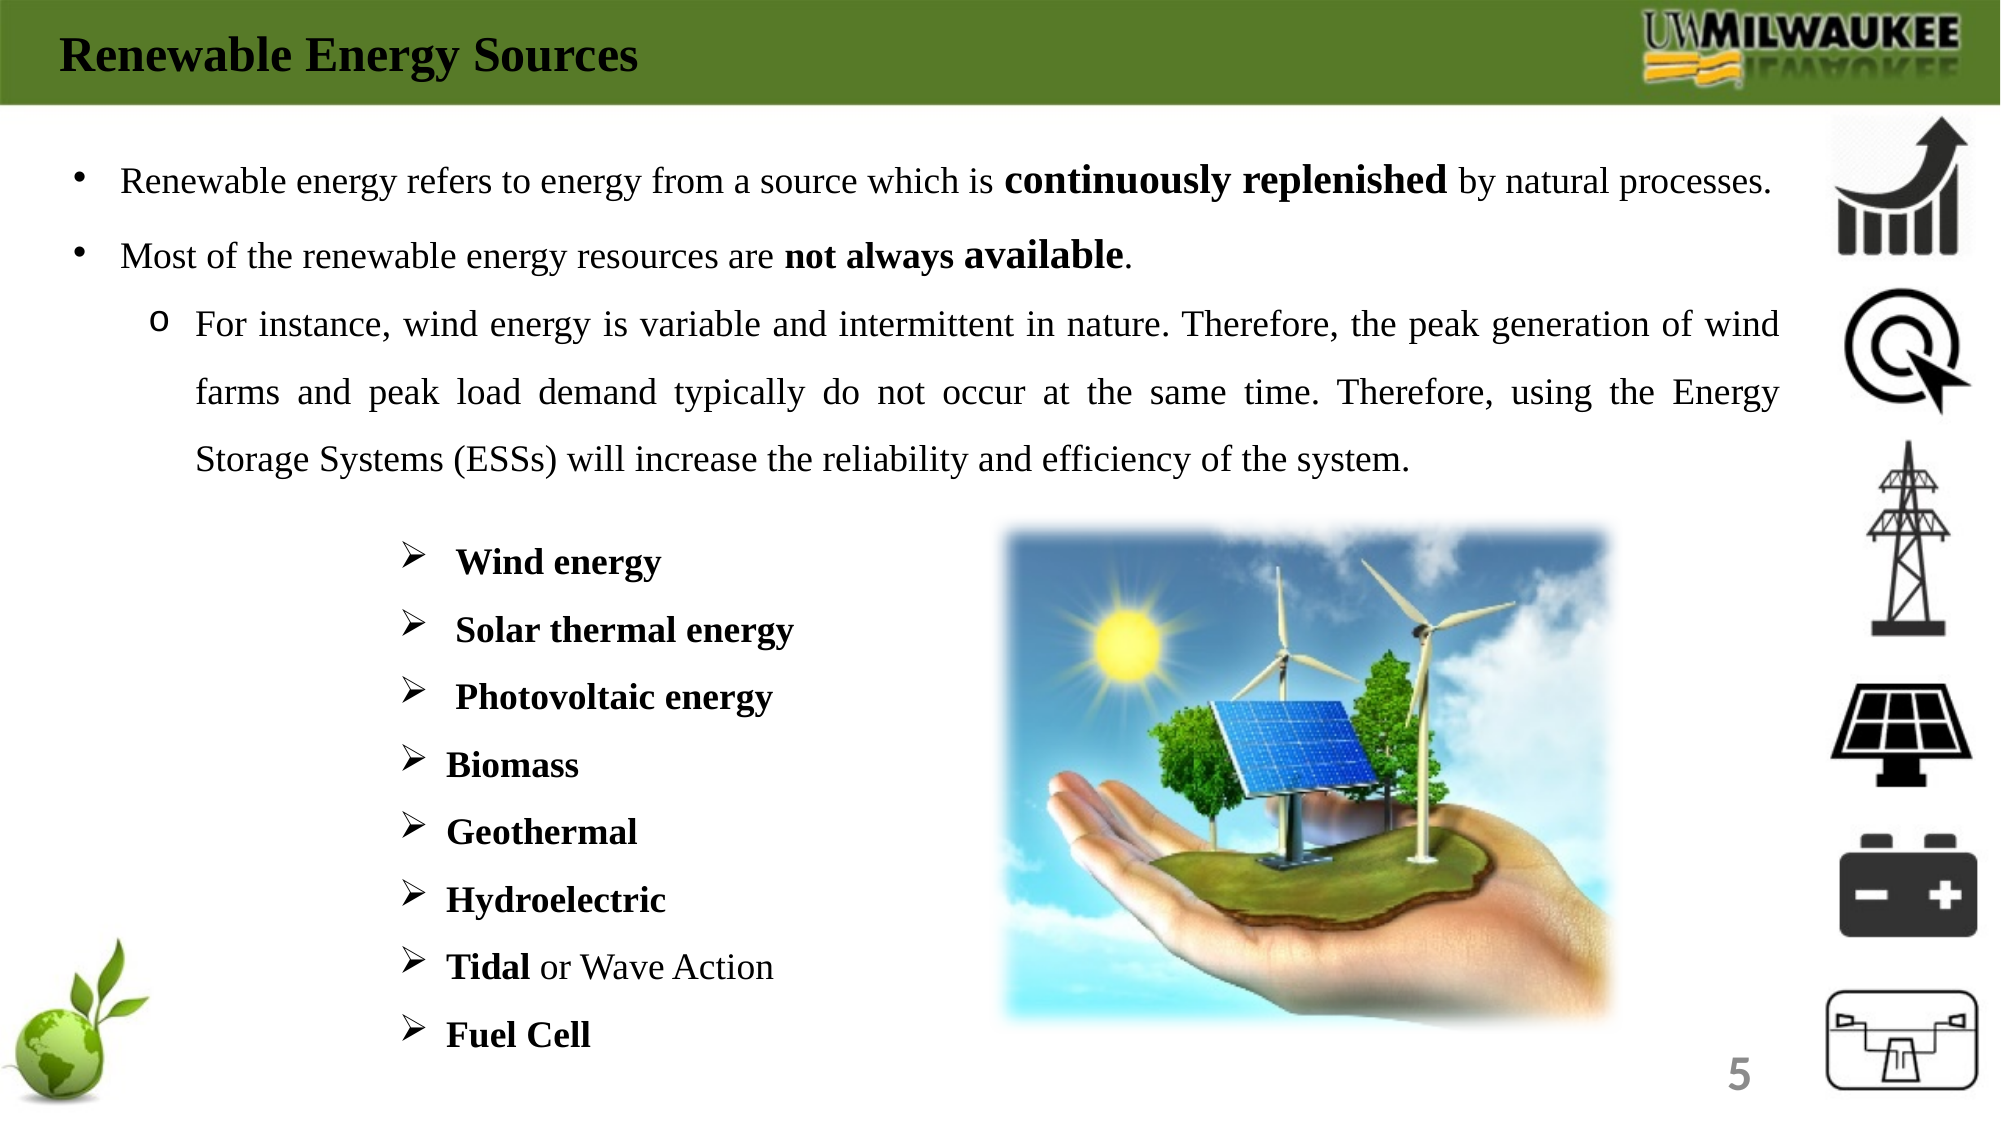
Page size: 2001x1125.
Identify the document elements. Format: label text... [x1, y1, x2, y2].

text_box Renewable energy refers to energy from a source which is continuously replenished by natural processes. Most of the renewable energy resources are not always available. For instance, wind energy is variable and intermittent in nature. Therefore, the peak generation of wind farms and peak load demand typically do not occur at the same time. Therefore, using the Energy Storage Systems (ESSs) will increase the reliability and efficiency of the system. [58, 119, 1797, 644]
text_box Wind energy Solar thermal energy Photovoltaic energy Biomass Geothermal Hydroelectric Tidal or Wave Action Fuel Cell [234, 507, 1719, 1063]
slide_number 5 [1317, 1040, 1768, 1101]
picture [0, 0, 2001, 1125]
text_box Renewable Energy Sources [44, 14, 880, 90]
